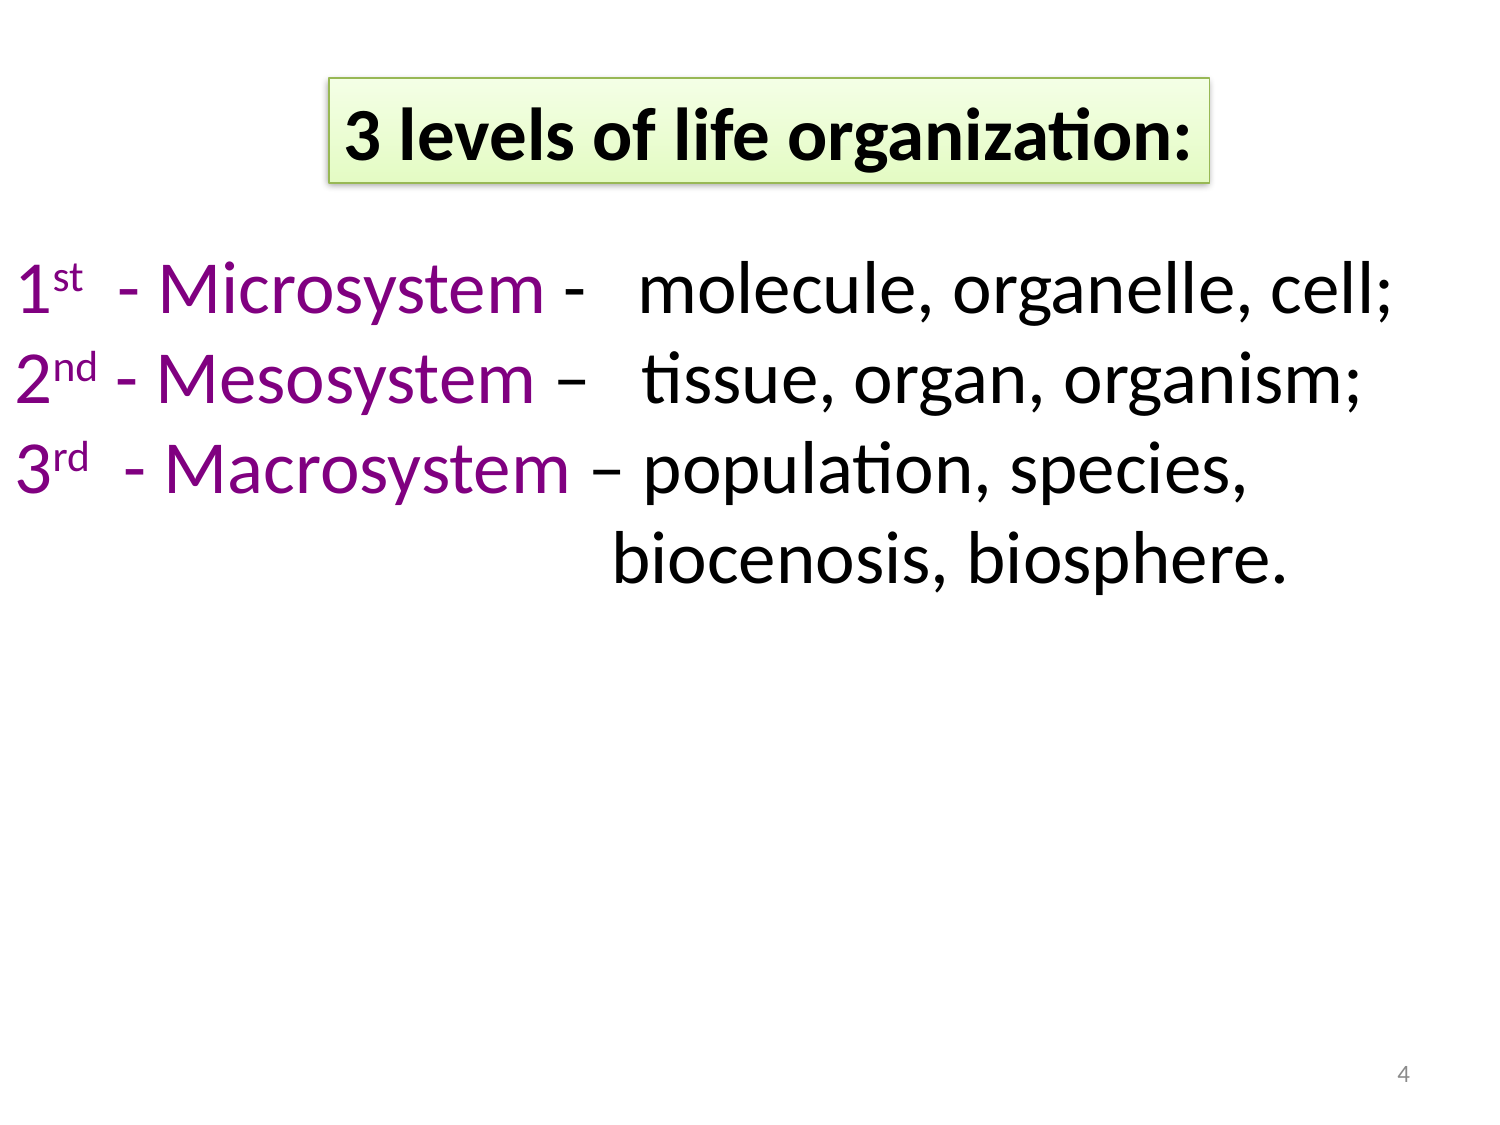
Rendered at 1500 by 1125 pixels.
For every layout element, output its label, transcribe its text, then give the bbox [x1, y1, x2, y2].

slide_number 4 [1074, 1042, 1425, 1103]
text_box 1st - Microsystem - molecule, organelle, cell; 2nd - Mesosystem – tissue, organ, organism; 3rd - Macrosystem – population, species, biocenosis, biosphere. [0, 231, 1500, 607]
text_box 3 levels of life organization: [328, 77, 1210, 184]
